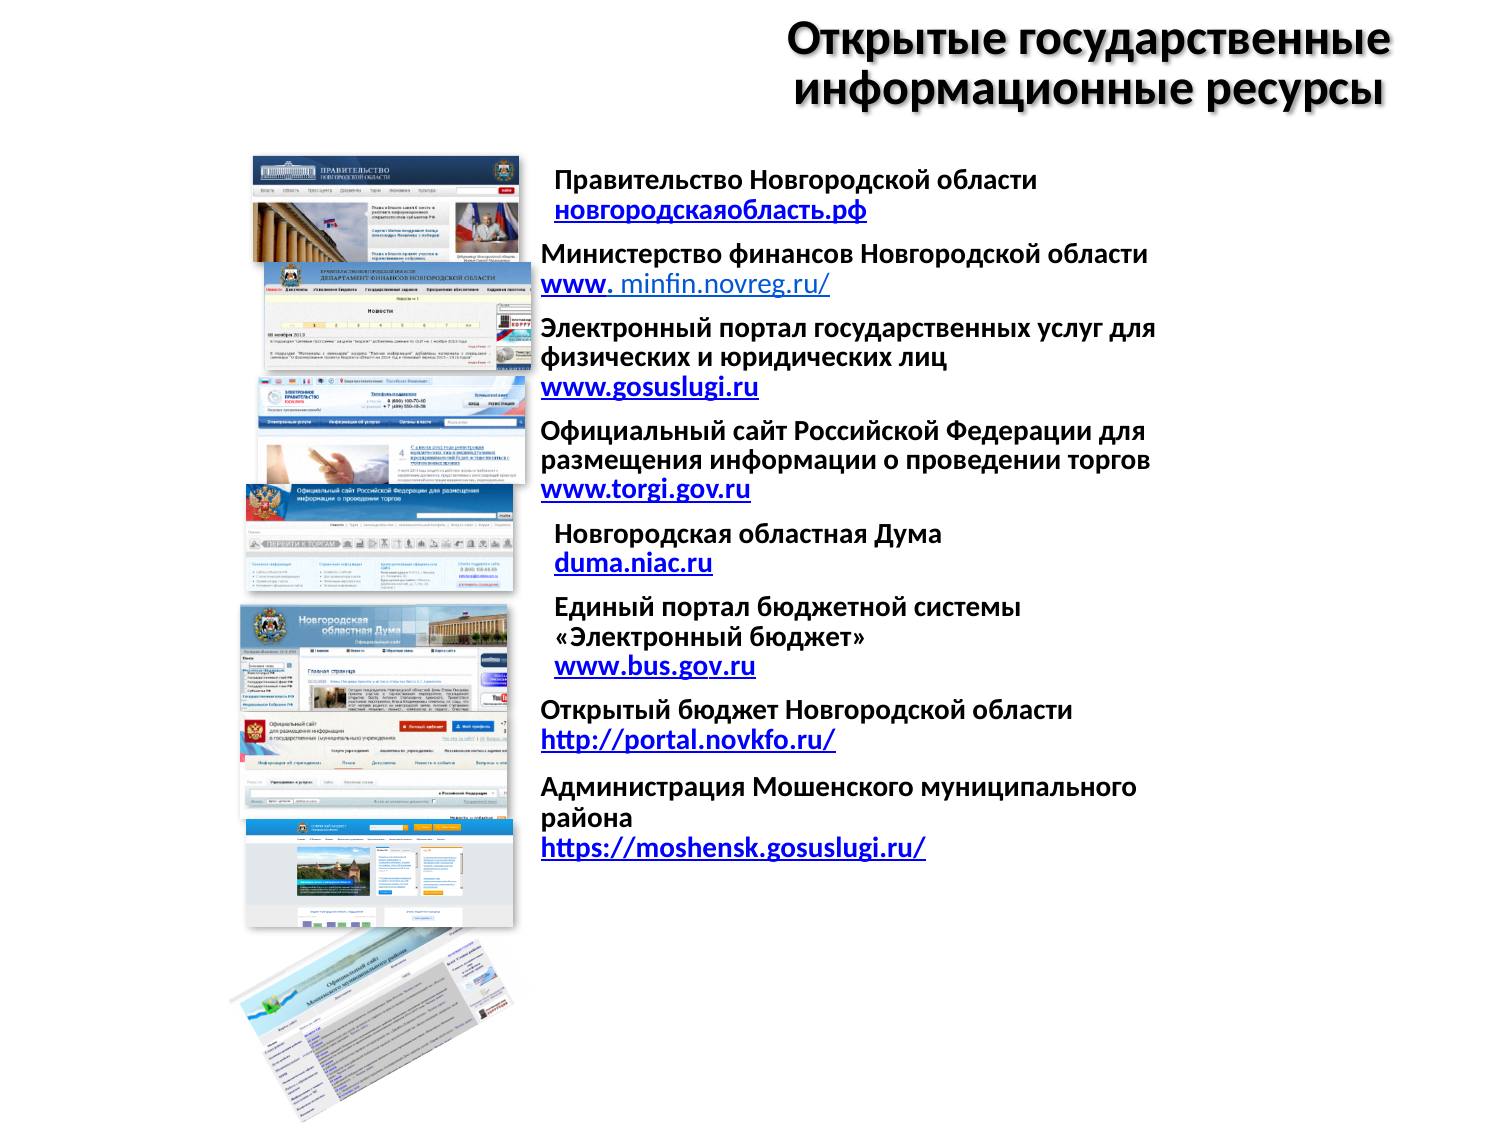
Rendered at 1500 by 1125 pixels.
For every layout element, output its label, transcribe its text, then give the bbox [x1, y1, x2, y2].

table_cell Открытый бюджет Новгородской области http://portal.novkfo.ru/ [526, 690, 1179, 764]
picture [252, 154, 531, 370]
picture [229, 822, 534, 1124]
table_cell Электронный портал государственных услуг для физических и юридических лиц www.gosuslugi.ru [529, 308, 1179, 411]
table_cell Единый портал бюджетной системы «Электронный бюджет» www.bus.gov.ru [526, 587, 1179, 690]
table_cell Официальный сайт Российской Федерации для размещения информации о проведении торгов www.torgi.gov.ru [526, 411, 1179, 514]
picture [240, 604, 507, 819]
table_cell Министерство финансов Новгородской области www. minfin.novreg.ru/ [526, 234, 1179, 308]
text_box Открытые государственные информационные ресурсы [679, 7, 1500, 161]
table_cell Администрация Мошенского муниципального района https://moshensk.gosuslugi.ru/ [526, 764, 1179, 901]
picture [246, 376, 525, 592]
table_cell Новгородская областная Дума duma.niac.ru [526, 514, 1179, 587]
table_header Правительство Новгородской области новгородскаяобласть.рф [526, 131, 1179, 234]
